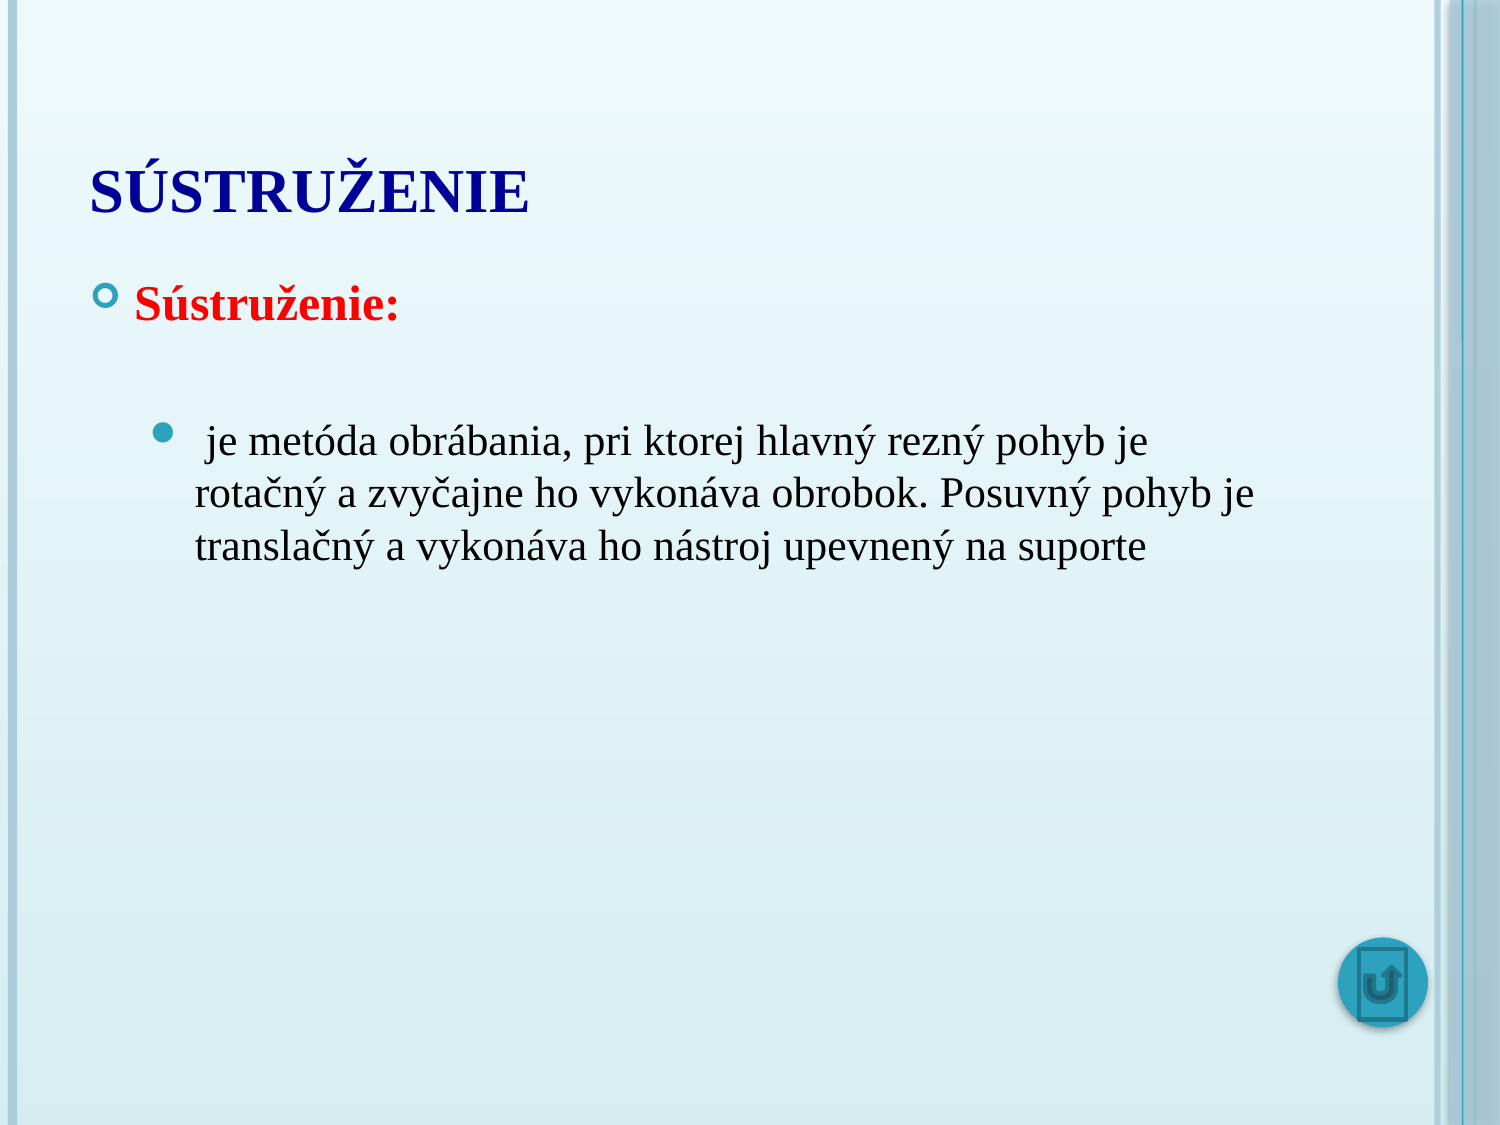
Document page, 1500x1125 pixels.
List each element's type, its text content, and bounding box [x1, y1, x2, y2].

list Sústruženie: je metóda obrábania, pri ktorej hlavný rezný pohyb je rotačný a zvyčajne ho vykonáva obrobok. Posuvný pohyb je translačný a vykonáva ho nástroj upevnený na suporte [75, 262, 1300, 1062]
title Sústruženie [75, 45, 1300, 233]
text_box [1357, 947, 1408, 1022]
